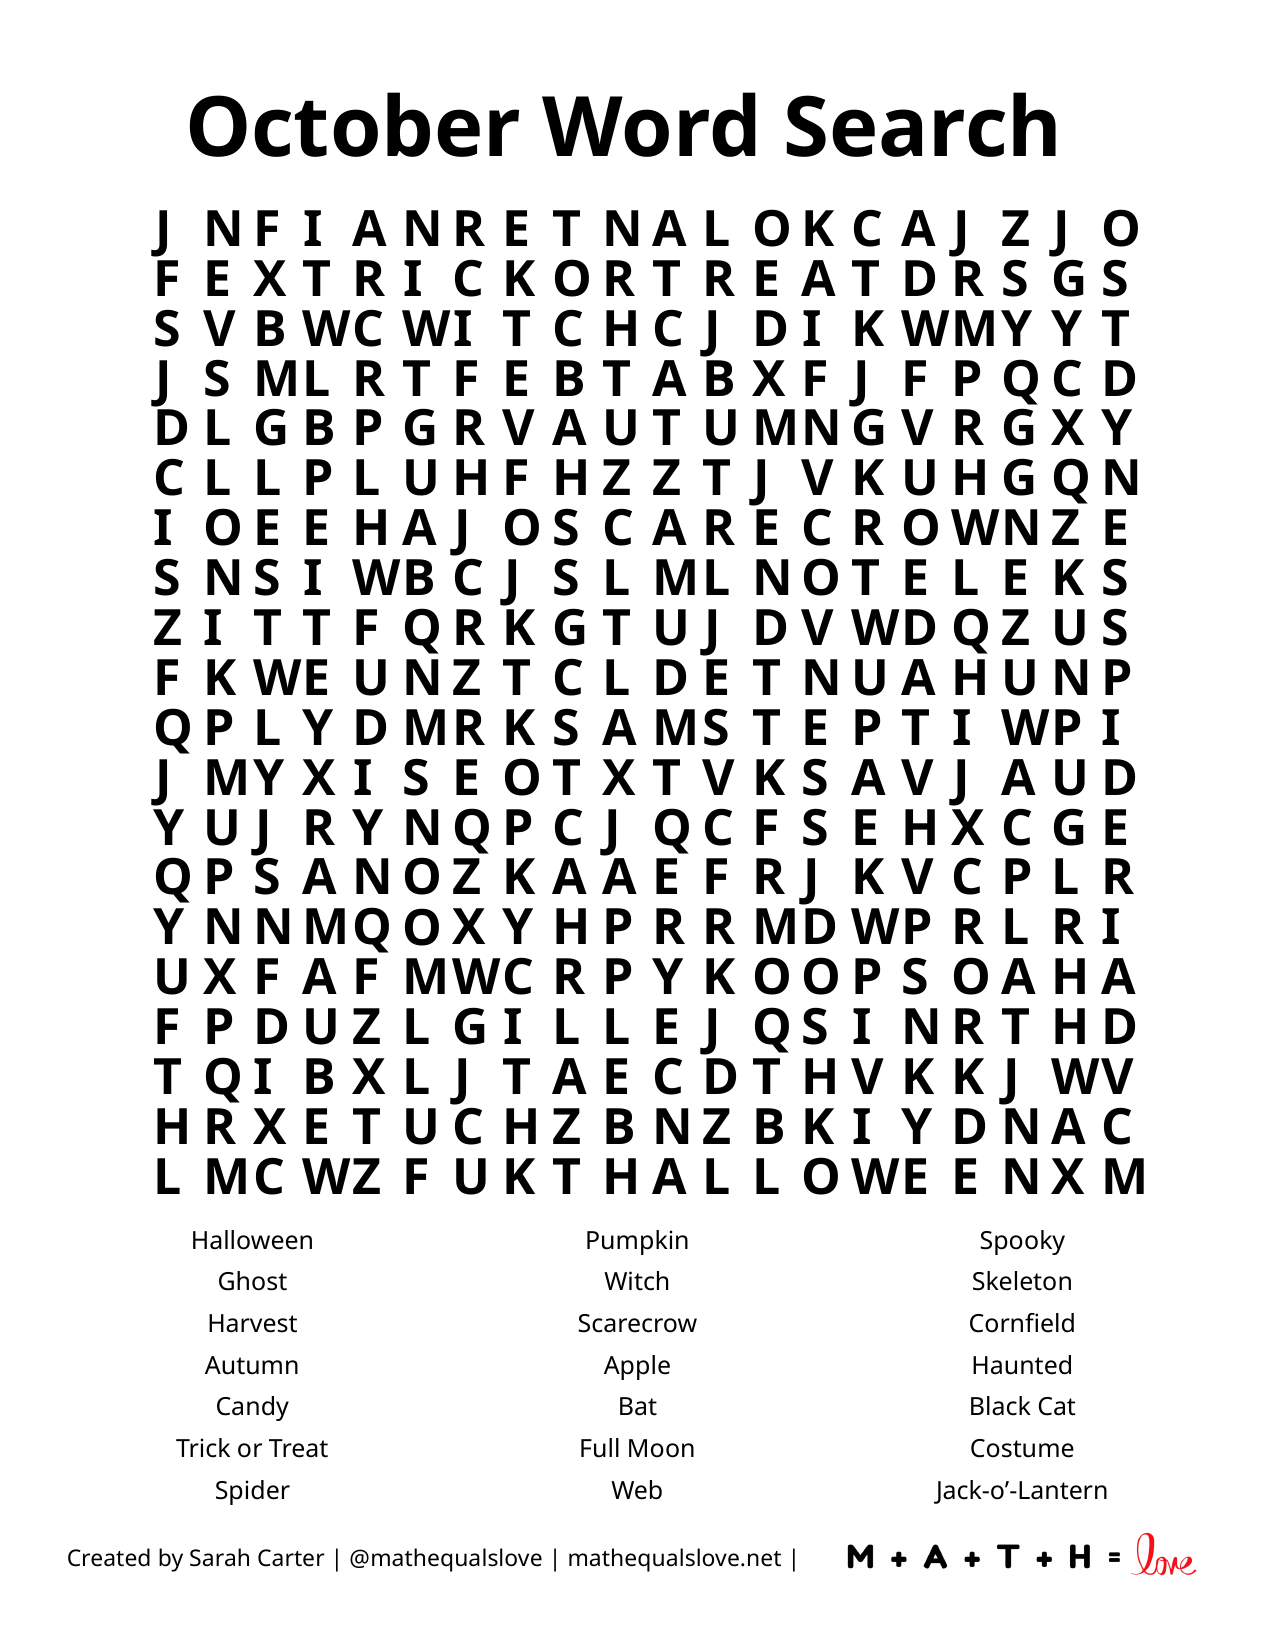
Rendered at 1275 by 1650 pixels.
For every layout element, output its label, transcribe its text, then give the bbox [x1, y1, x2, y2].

table_cell Black Cat [830, 1389, 1215, 1431]
table_header Pumpkin [445, 1222, 830, 1264]
text_box Created by Sarah Carter | @mathequalslove | mathequalslove.net | [60, 1537, 1086, 1593]
table_cell Jack-o’-Lantern [830, 1472, 1215, 1514]
table_cell Ghost [60, 1264, 445, 1306]
table_cell Bat [445, 1389, 830, 1431]
table_cell Witch [445, 1264, 830, 1306]
table_cell Apple [445, 1347, 830, 1389]
table_cell Cornfield [830, 1306, 1215, 1347]
table_header Halloween [60, 1222, 445, 1264]
table_cell Harvest [60, 1306, 445, 1347]
table_cell Haunted [830, 1347, 1215, 1389]
text_box October Word Search [108, 65, 1162, 181]
picture [839, 1530, 1202, 1581]
table_cell Web [445, 1472, 830, 1514]
table_header Spooky [830, 1222, 1215, 1264]
table_cell Costume [830, 1431, 1215, 1472]
table_cell Candy [60, 1389, 445, 1431]
table_cell Full Moon [445, 1431, 830, 1472]
table_cell Trick or Treat [60, 1431, 445, 1472]
table_cell Scarecrow [445, 1306, 830, 1347]
table_cell Skeleton [830, 1264, 1215, 1306]
table_cell Autumn [60, 1347, 445, 1389]
table_cell Spider [60, 1472, 445, 1514]
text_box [138, 201, 1137, 1200]
